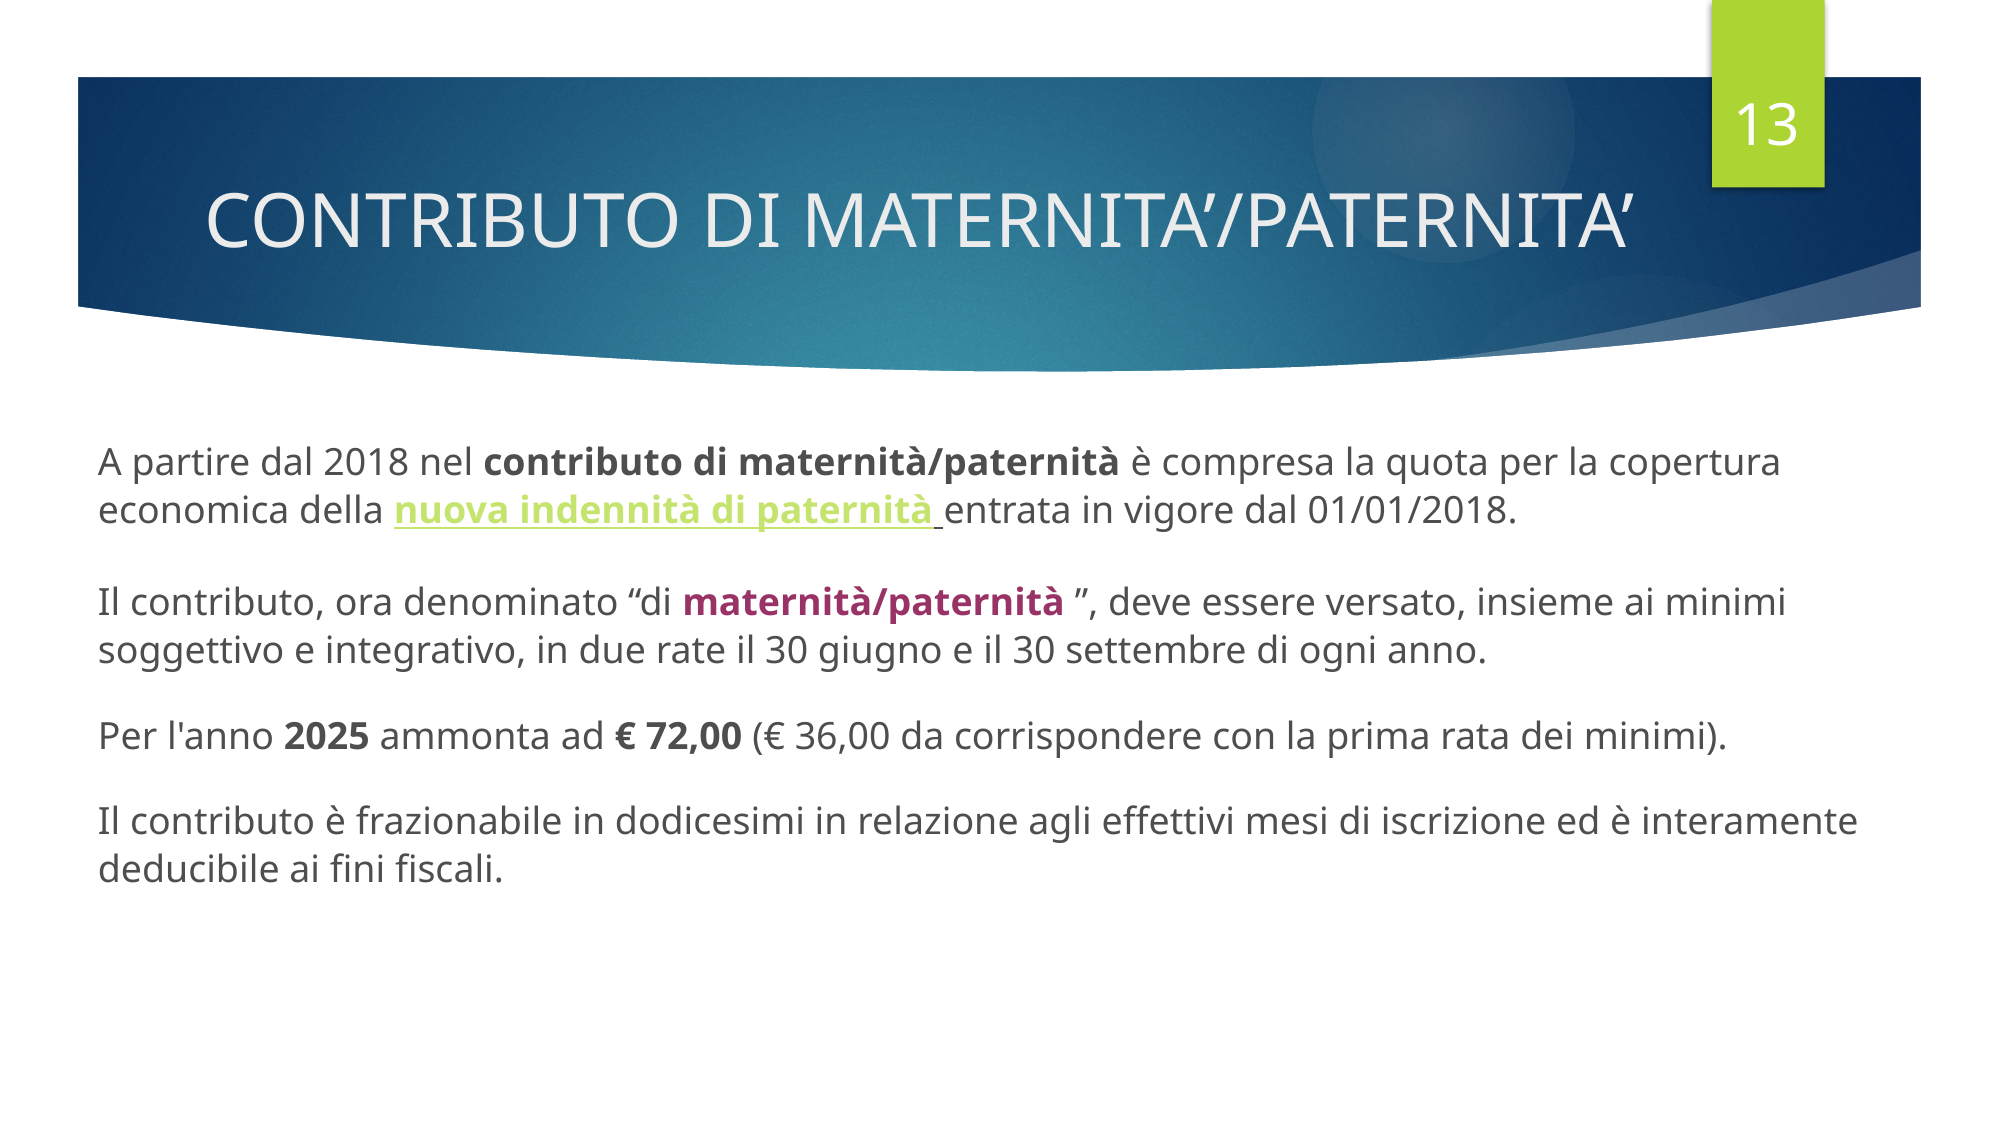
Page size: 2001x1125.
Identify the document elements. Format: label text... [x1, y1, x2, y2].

slide_number 13 [1698, 48, 1836, 175]
title CONTRIBUTO DI MATERNITA’/PATERNITA’ [189, 159, 1676, 276]
list A partire dal 2018 nel contributo di maternità/paternità è compresa la quota per la copertura economica della nuova indennità di paternità entrata in vigore dal 01/01/2018. Il contributo, ora denominato “di maternità/paternità ”, deve essere versato, insieme ai minimi soggettivo e integrativo, in due rate il 30 giugno e il 30 settembre di ogni anno. Per l'anno 2025 ammonta ad € 72,00 (€ 36,00 da corrispondere con la prima rata dei minimi). Il contributo è frazionabile in dodicesimi in relazione agli effettivi mesi di iscrizione ed è interamente deducibile ai fini fiscali. [82, 427, 1939, 988]
